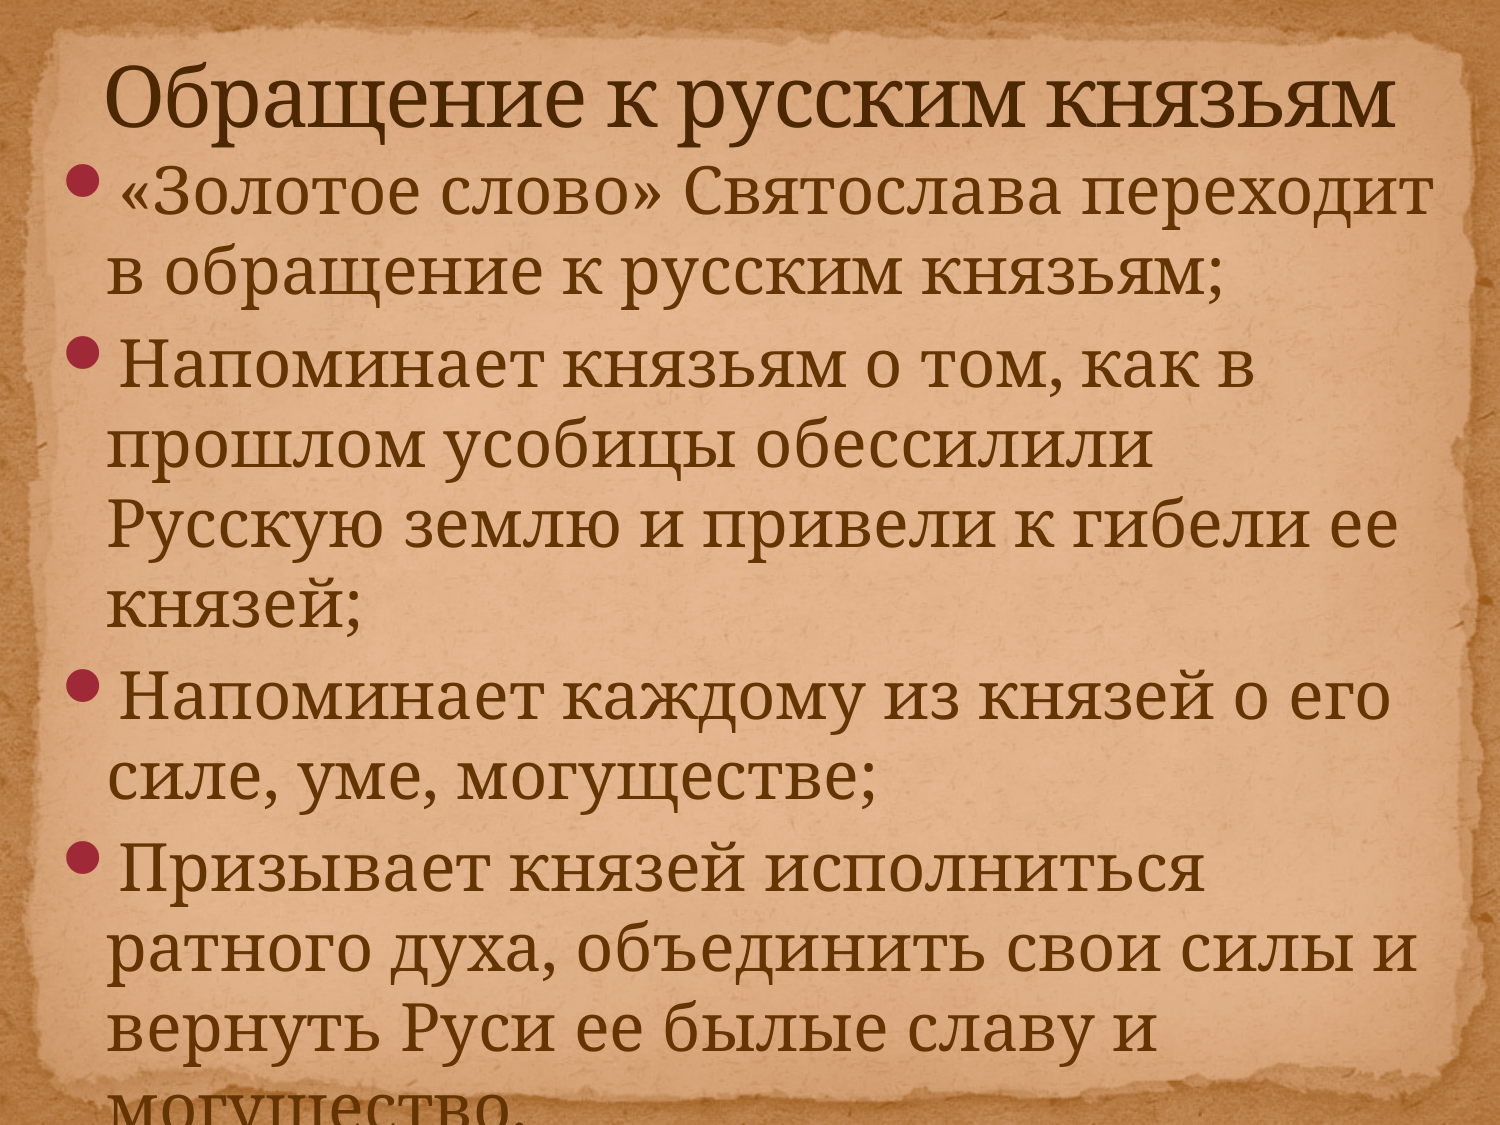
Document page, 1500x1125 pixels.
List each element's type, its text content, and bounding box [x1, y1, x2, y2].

list «Золотое слово» Святослава переходит в обращение к русским князьям; Напоминает князьям о том, как в прошлом усобицы обессилили Русскую землю и привели к гибели ее князей; Напоминает каждому из князей о его силе, уме, могуществе; Призывает князей исполниться ратного духа, объединить свои силы и вернуть Руси ее былые славу и могущество. Святослав = Автор Часть II главы 6-13 [46, 140, 1454, 1079]
title Обращение к русским князьям [74, 24, 1425, 153]
